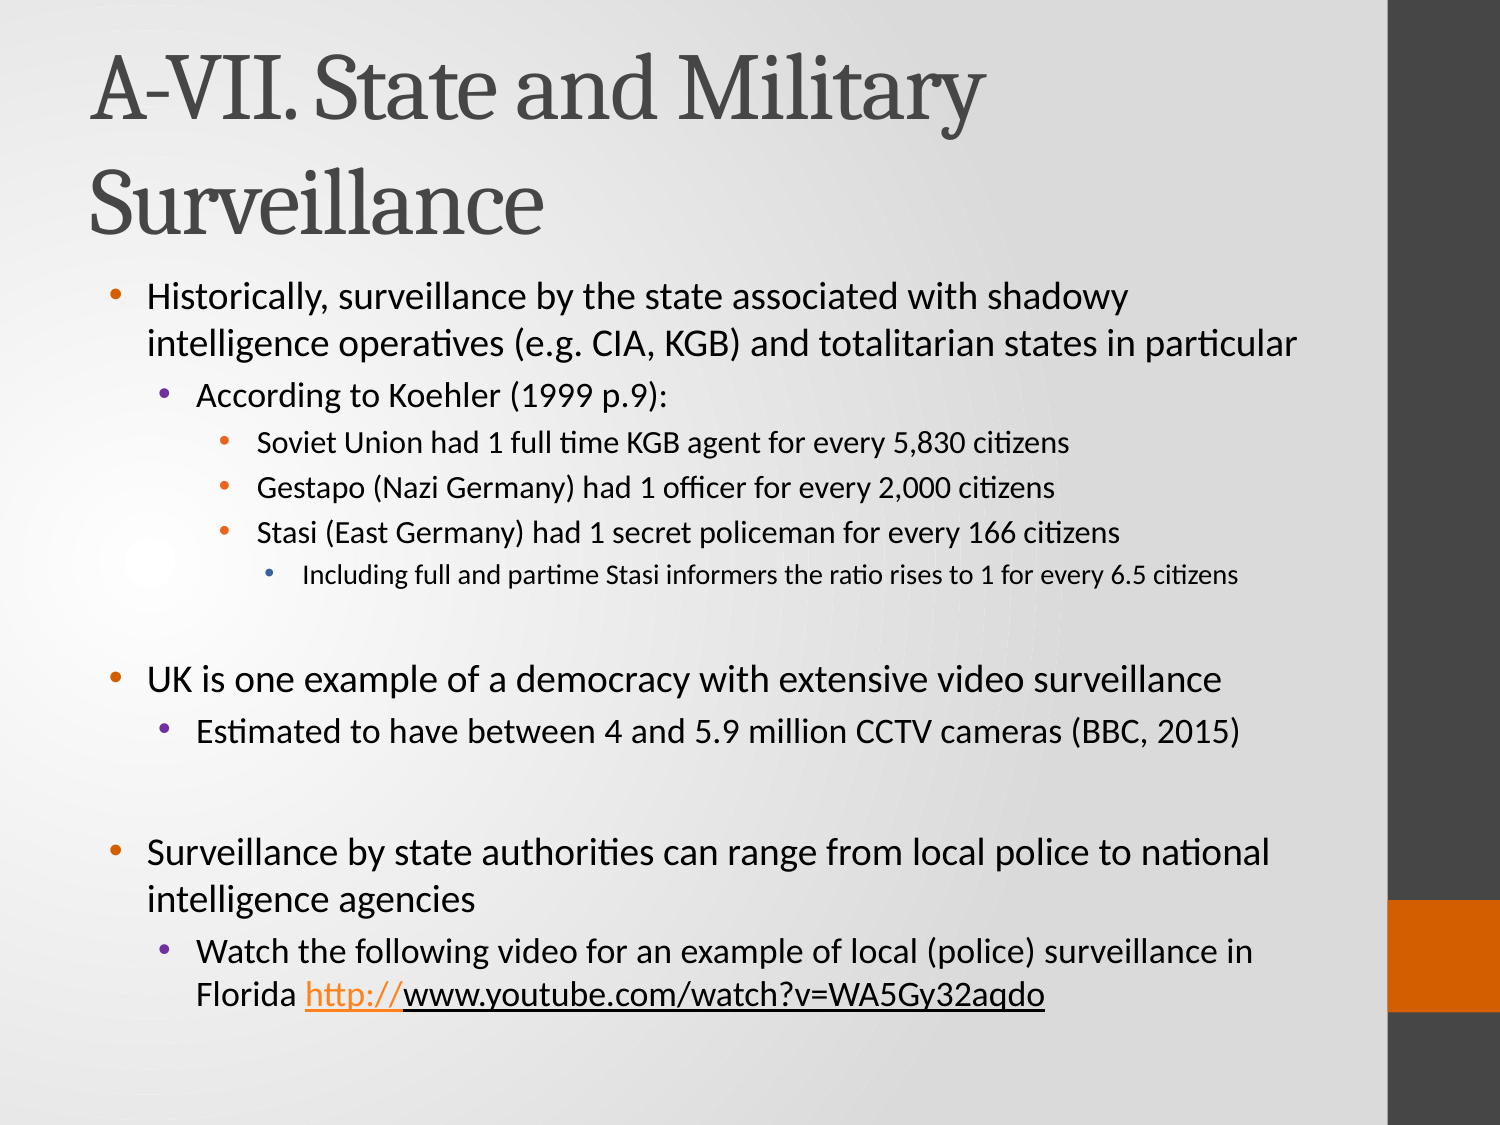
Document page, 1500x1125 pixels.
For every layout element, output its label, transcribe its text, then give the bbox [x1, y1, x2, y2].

list Historically, surveillance by the state associated with shadowy intelligence operatives (e.g. CIA, KGB) and totalitarian states in particular According to Koehler (1999 p.9): Soviet Union had 1 full time KGB agent for every 5,830 citizens Gestapo (Nazi Germany) had 1 officer for every 2,000 citizens Stasi (East Germany) had 1 secret policeman for every 166 citizens Including full and partime Stasi informers the ratio rises to 1 for every 6.5 citizens UK is one example of a democracy with extensive video surveillance Estimated to have between 4 and 5.9 million CCTV cameras (BBC, 2015) Surveillance by state authorities can range from local police to national intelligence agencies Watch the following video for an example of local (police) surveillance in Florida http://www.youtube.com/watch?v=WA5Gy32aqdo [75, 262, 1325, 1050]
title A-VII. State and Military Surveillance [75, 45, 1325, 233]
